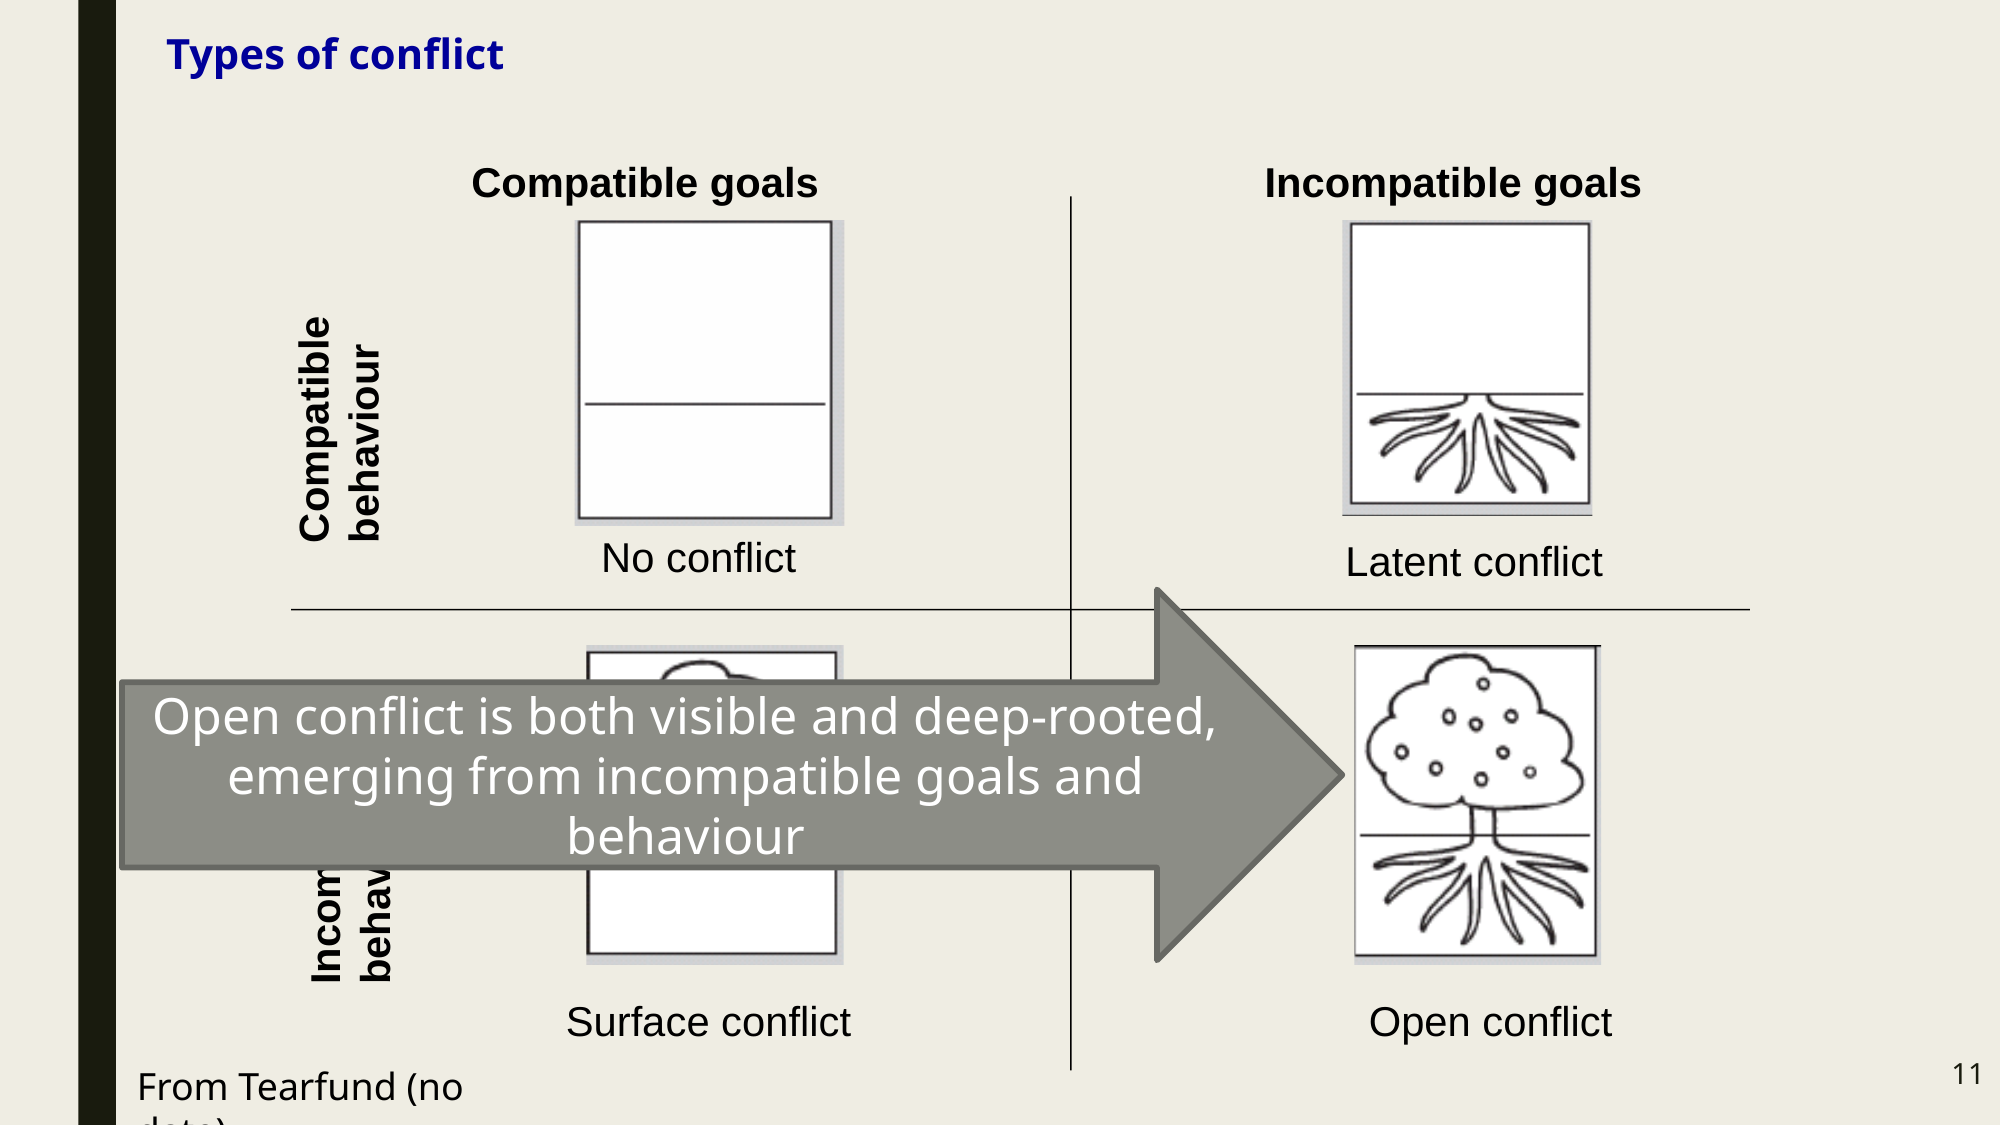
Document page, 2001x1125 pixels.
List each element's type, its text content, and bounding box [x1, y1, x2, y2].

text_box Open conflict is both visible and deep-rooted, emerging from incompatible goals and behaviour [119, 679, 586, 871]
slide_number 11 [1884, 1024, 2000, 1125]
text_box From Tearfund (no date) [122, 1055, 551, 1125]
picture [1354, 645, 1602, 965]
text_box Compatible behaviour [279, 267, 395, 558]
text_box Open conflict [1354, 987, 1638, 1053]
text_box Incompatible goals [1249, 148, 1658, 214]
picture [1342, 220, 1593, 516]
text_box No conflict [586, 522, 859, 588]
title Types of conflict [151, 27, 1537, 143]
text_box Surface conflict [550, 987, 870, 1053]
text_box Latent conflict [1330, 527, 1618, 592]
picture [574, 220, 845, 526]
text_box Open conflict is both visible and deep-rooted, emerging from incompatible goals and behaviour [844, 586, 1346, 963]
text_box Incompatible behaviour [291, 871, 406, 1000]
picture [586, 645, 844, 965]
text_box Compatible goals [456, 148, 834, 214]
